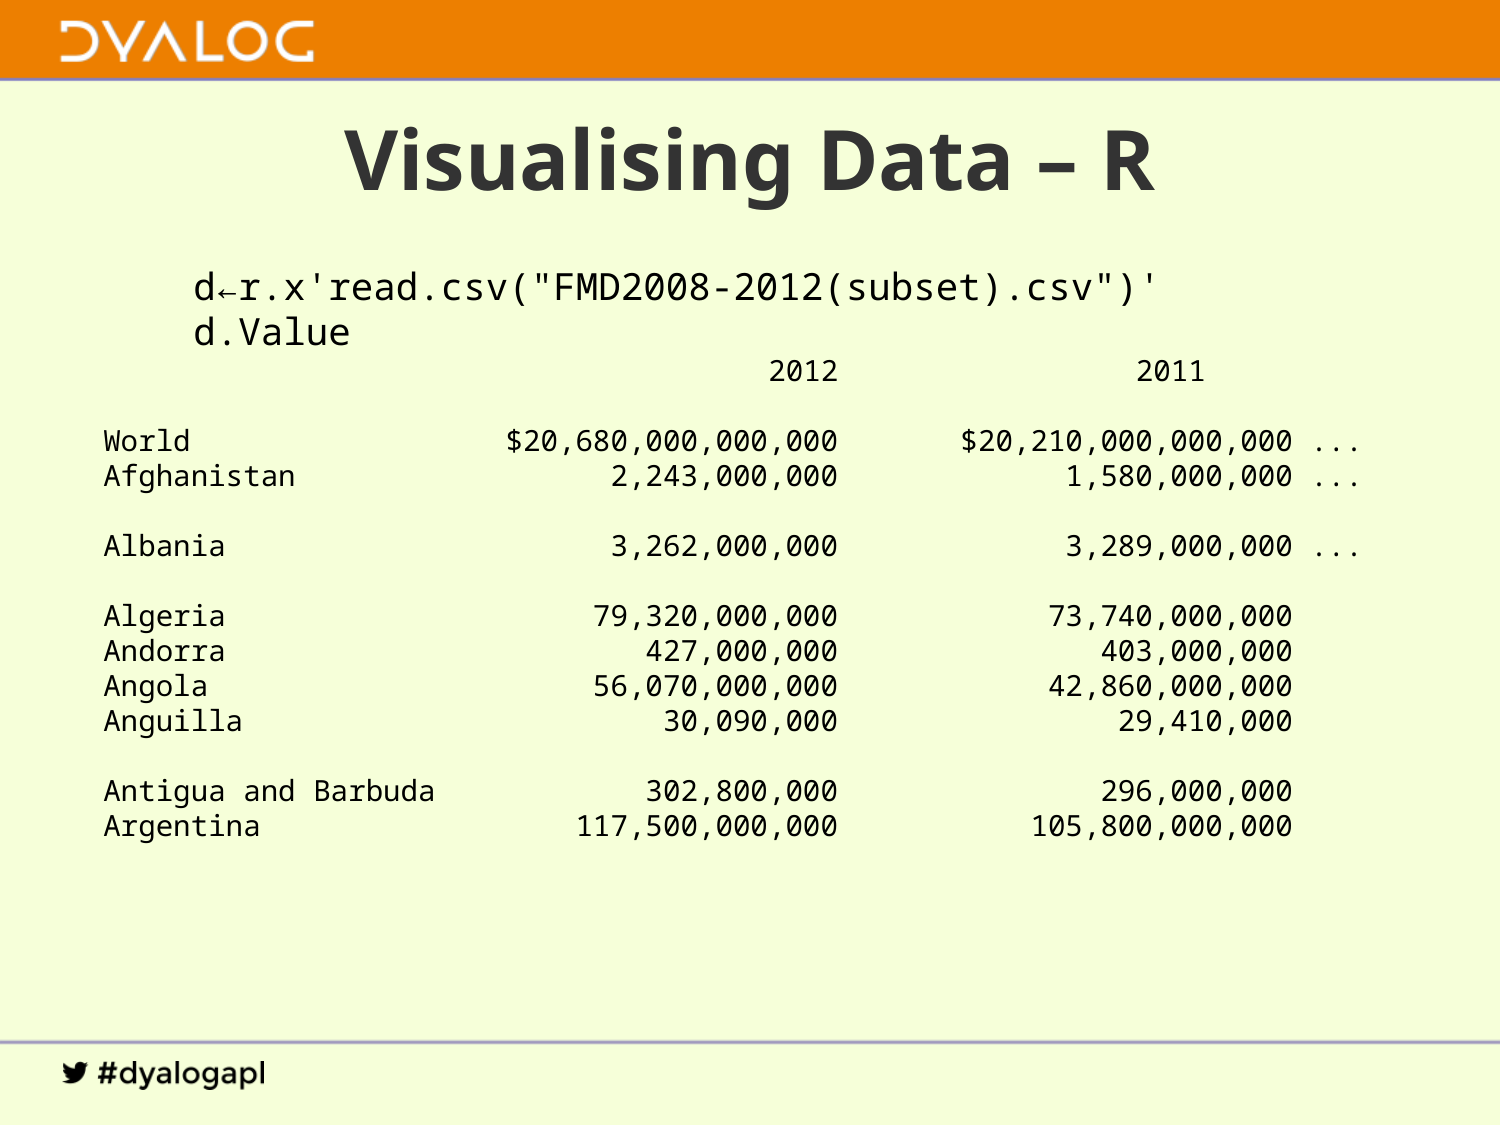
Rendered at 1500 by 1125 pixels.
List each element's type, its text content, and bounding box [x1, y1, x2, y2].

title Visualising Data – R [112, 99, 1388, 268]
subtitle d←r.x'read.csv("FMD2008-2012(subset).csv")' d.Value 2012 2011 World $20,680,000,000,000 $20,210,000,000,000 ... Afghanistan 2,243,000,000 1,580,000,000 ... Albania 3,262,000,000 3,289,000,000 ... Algeria 79,320,000,000 73,740,000,000 Andorra 427,000,000 403,000,000 Angola 56,070,000,000 42,860,000,000 Anguilla 30,090,000 29,410,000 Antigua and Barbuda 302,800,000 296,000,000 Argentina 117,500,000,000 105,800,000,000 [88, 255, 1436, 925]
picture [0, 0, 1500, 1125]
